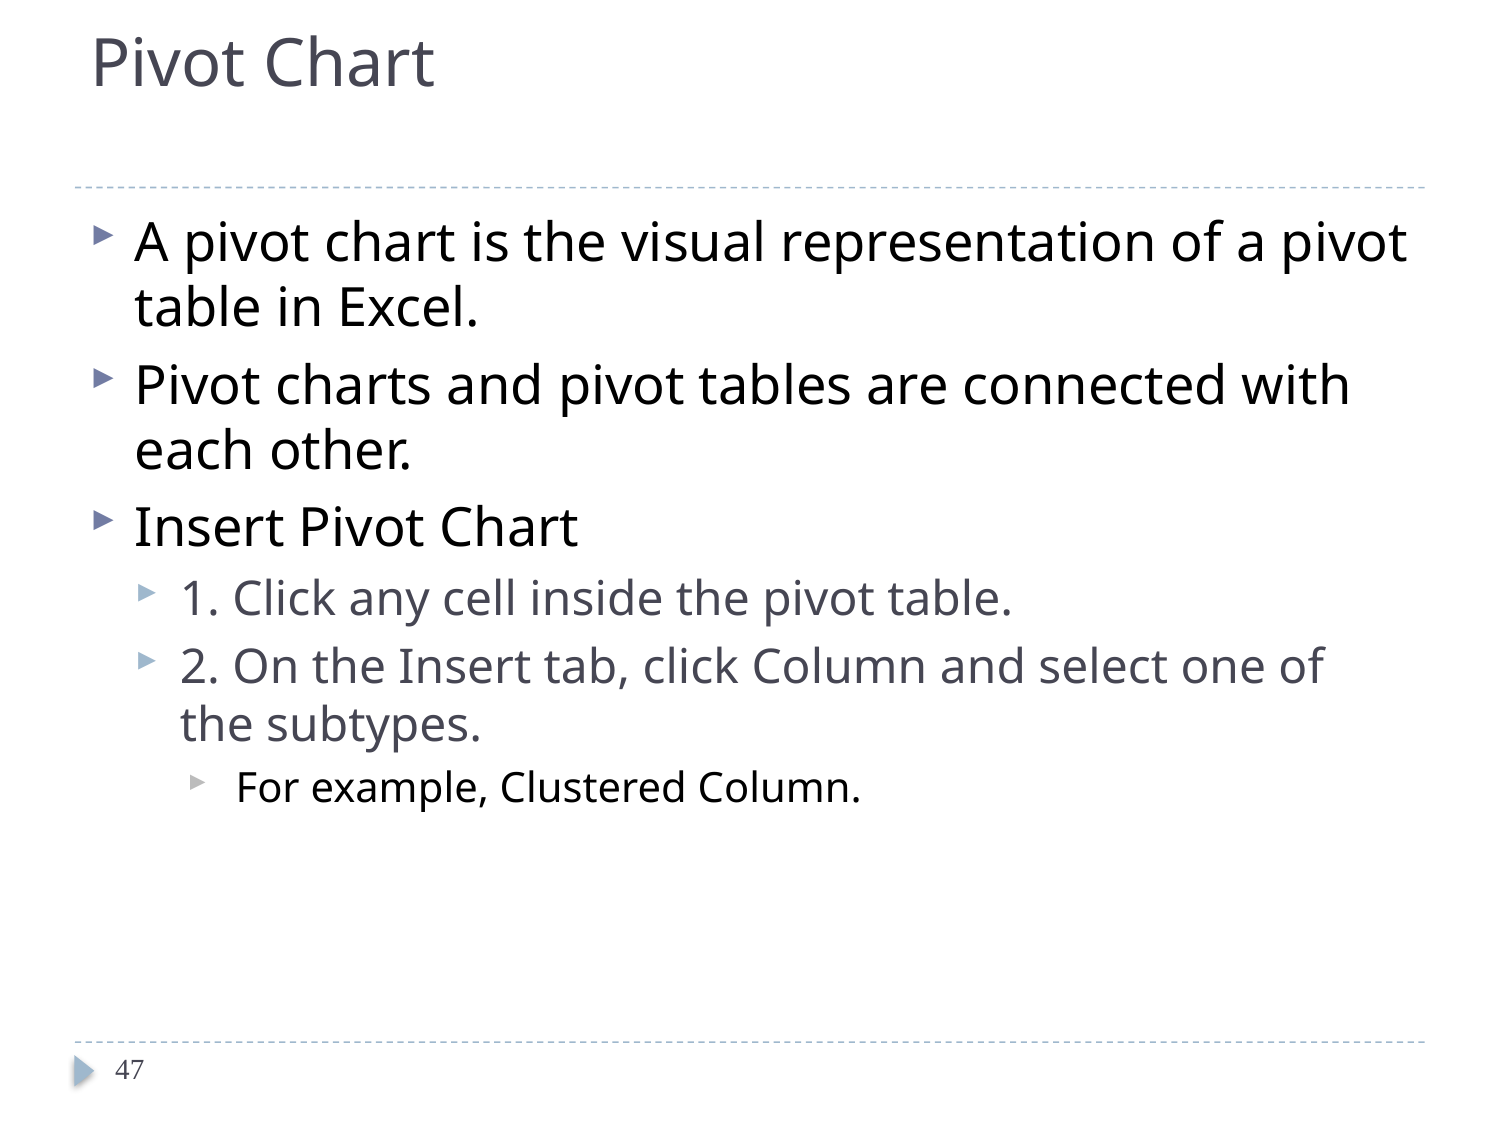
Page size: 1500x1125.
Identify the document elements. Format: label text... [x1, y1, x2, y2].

title Pivot Chart [74, 24, 1426, 188]
slide_number 47 [100, 1042, 426, 1103]
list A pivot chart is the visual representation of a pivot table in Excel. Pivot charts and pivot tables are connected with each other. Insert Pivot Chart 1. Click any cell inside the pivot table. 2. On the Insert tab, click Column and select one of the subtypes. For example, Clustered Column. [74, 199, 1426, 1011]
